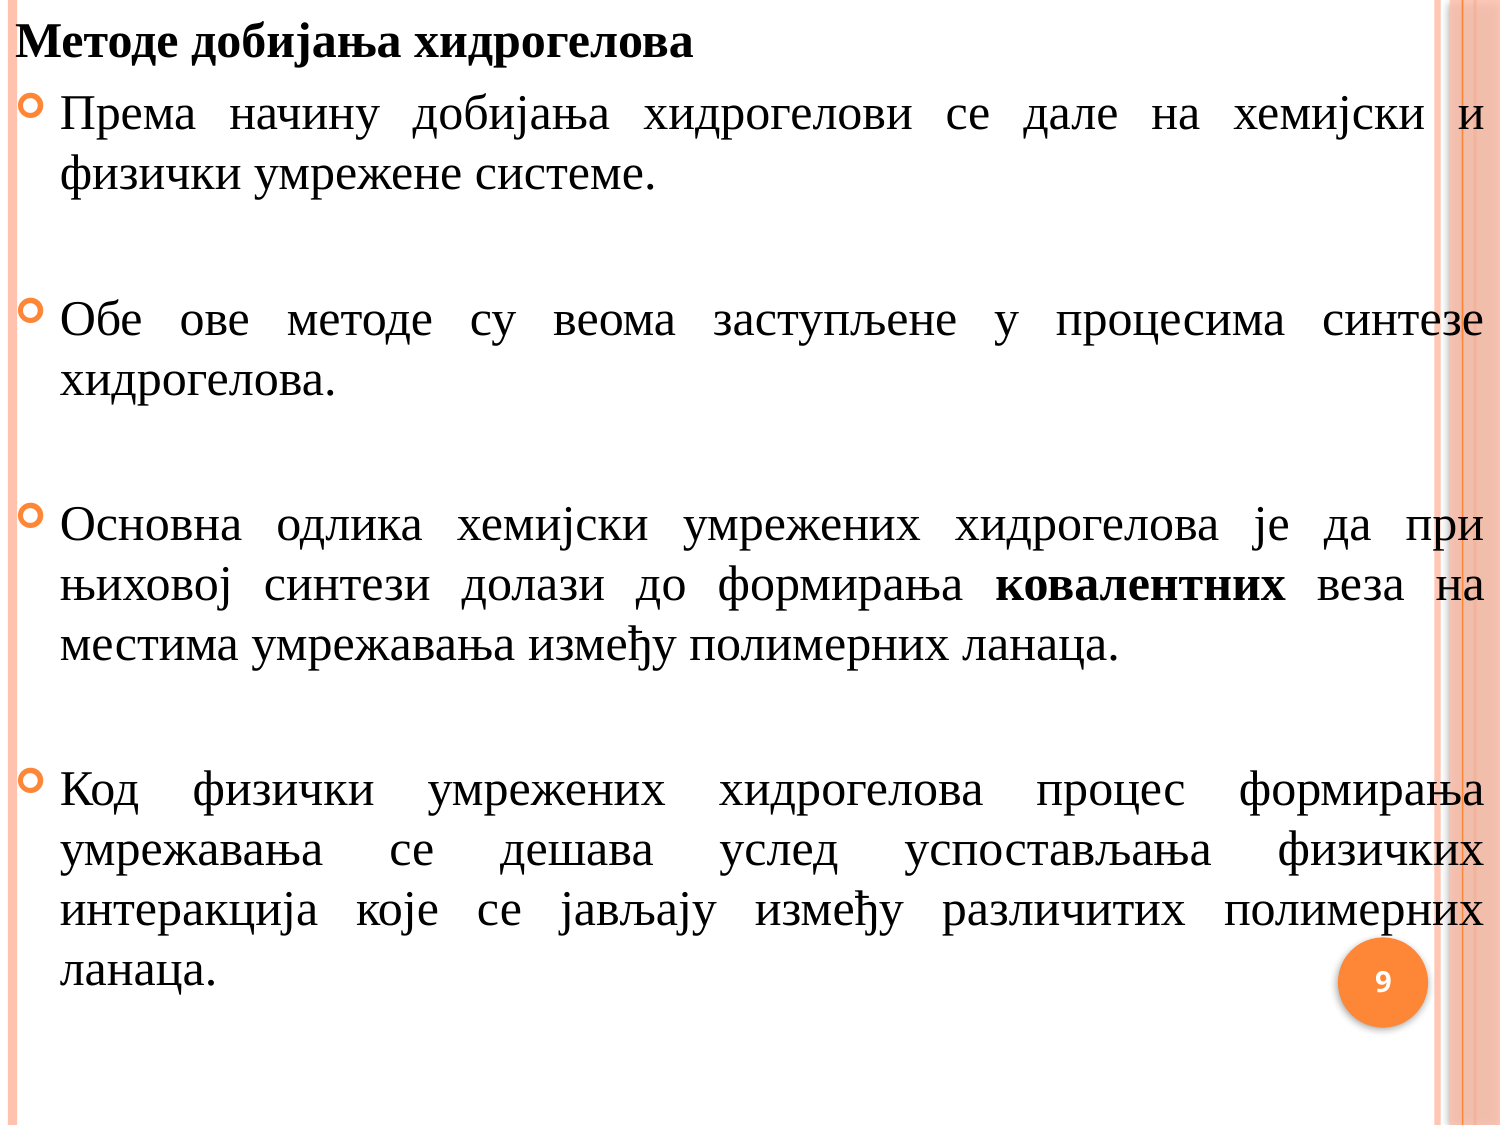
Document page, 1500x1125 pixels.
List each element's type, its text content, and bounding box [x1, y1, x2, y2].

list Методе добијања хидрогелова Према начину добијања хидрогелови се дале на хемијски и физички умрежене системе. Обе ове методе су веома заступљене у процесима синтезе хидрогелова. Основна одлика хемијски умрежених хидрогелова је да при њиховој синтези долази до формирања ковалентних веза на местима умрежавања између полимерних ланаца. Код физички умрежених хидрогелова процес формирања умрежавања се дешава услед успостављања физичких интеракција које се јављају између различитих полимерних ланаца. [0, 0, 1500, 1125]
